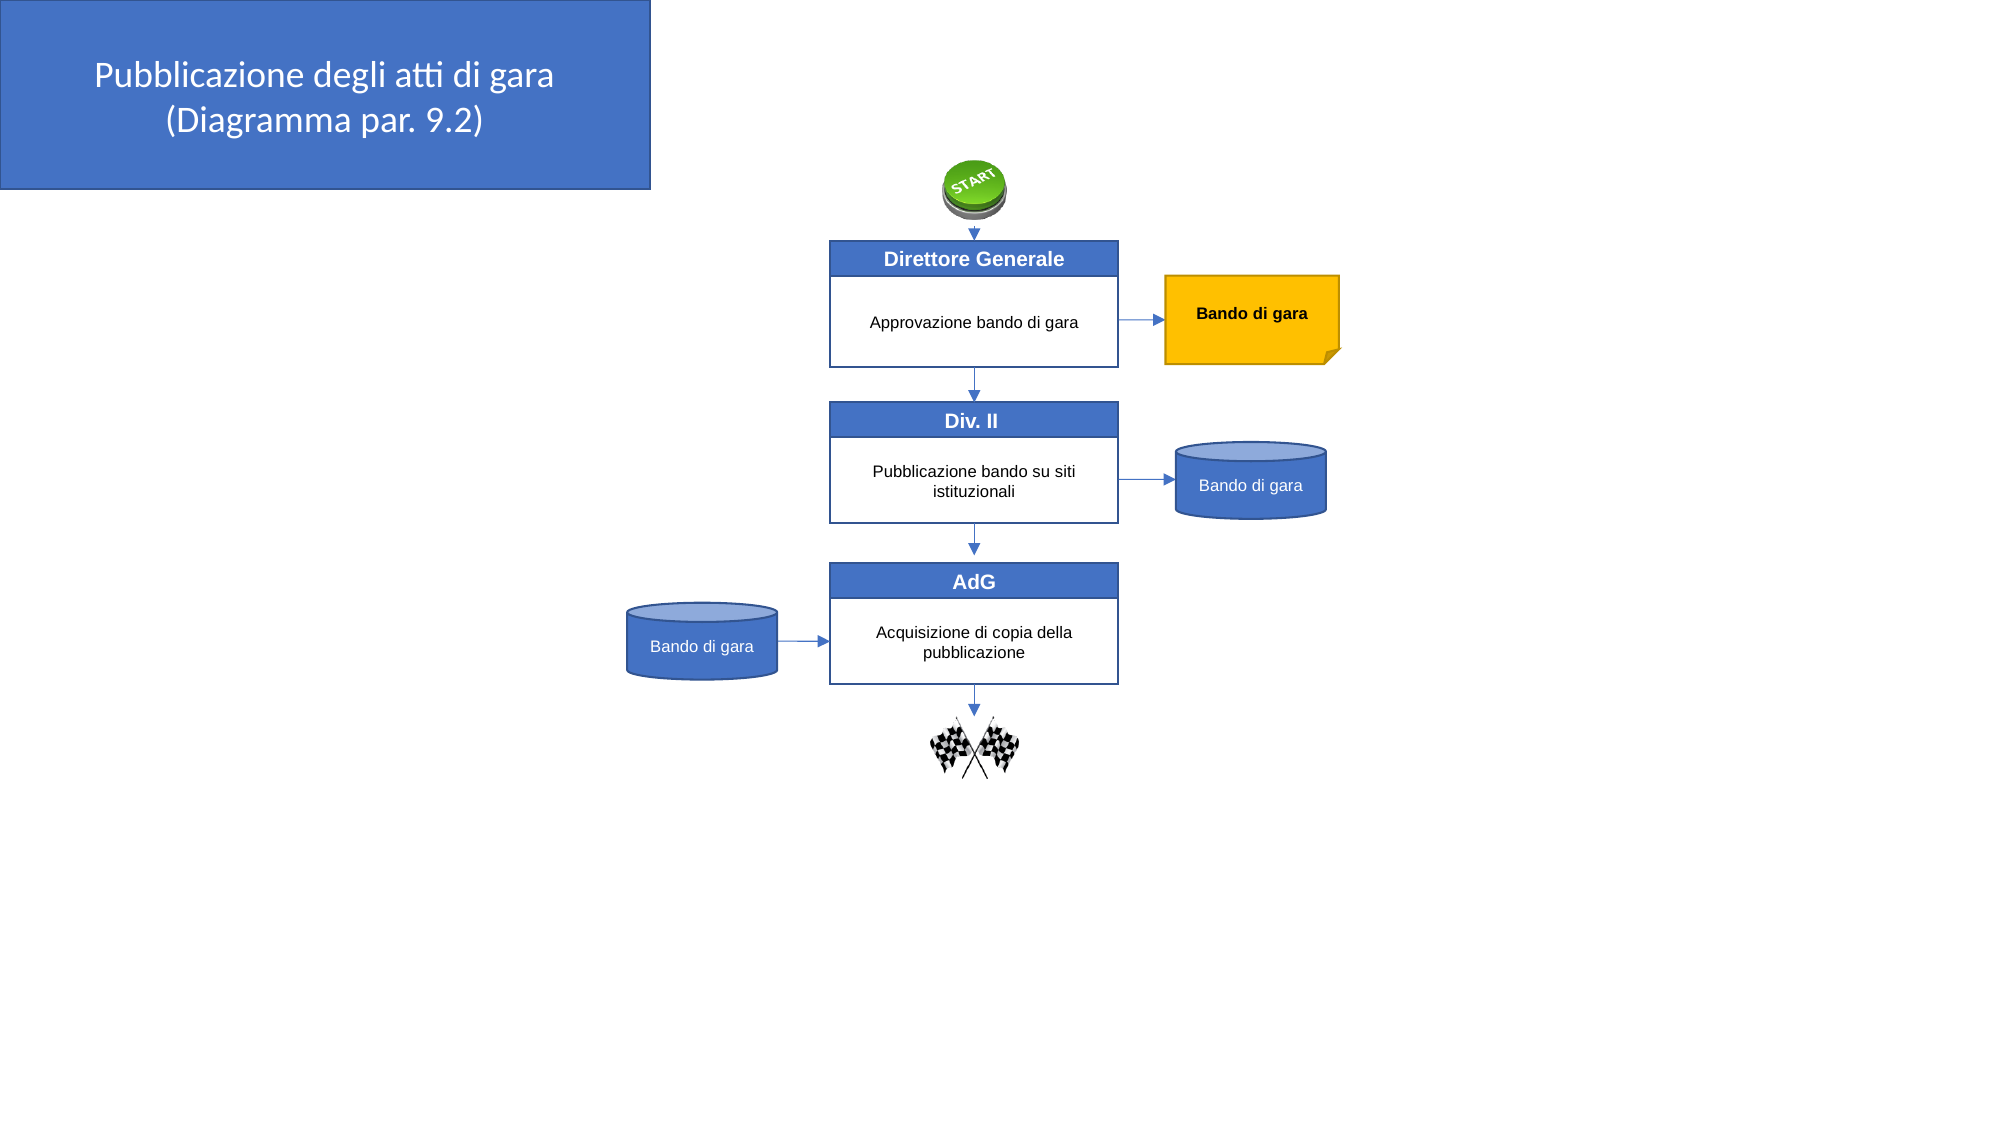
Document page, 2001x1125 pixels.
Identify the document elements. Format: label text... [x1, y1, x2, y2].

text_box Pubblicazione degli atti di gara (Diagramma par. 9.2) [0, 0, 651, 190]
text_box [627, 154, 1339, 779]
